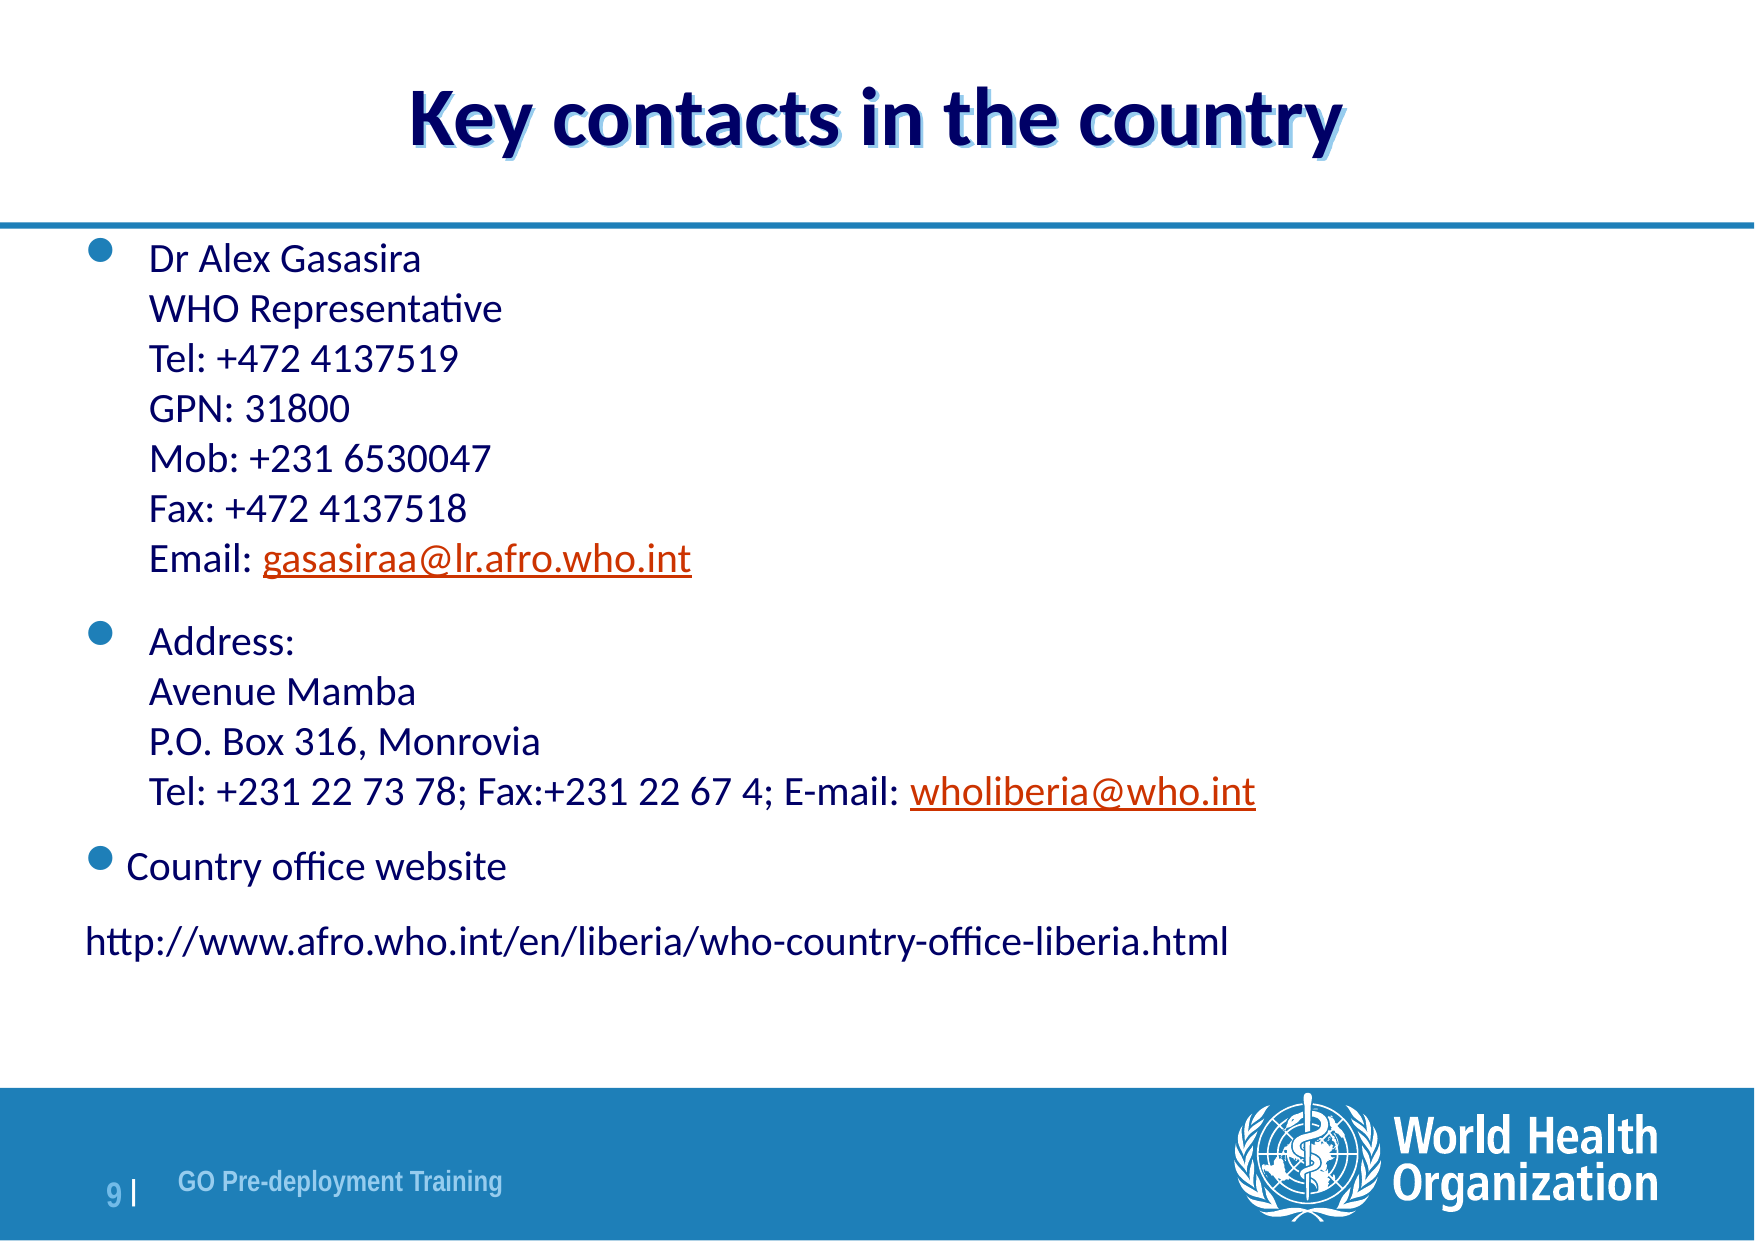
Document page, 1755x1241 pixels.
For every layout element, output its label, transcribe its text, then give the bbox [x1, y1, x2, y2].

list Dr Alex Gasasira WHO Representative Tel: +472 4137519 GPN: 31800 Mob: +231 6530047 Fax: +472 4137518 Email: gasasiraa@lr.afro.who.int Address: Avenue Mamba P.O. Box 316, Monrovia Tel: +231 22 73 78; Fax:+231 22 67 4; E-mail: wholiberia@who.int Country office website http://www.afro.who.int/en/liberia/who-country-office-liberia.html [84, 230, 1676, 1065]
title Key contacts in the country [0, 0, 1755, 224]
